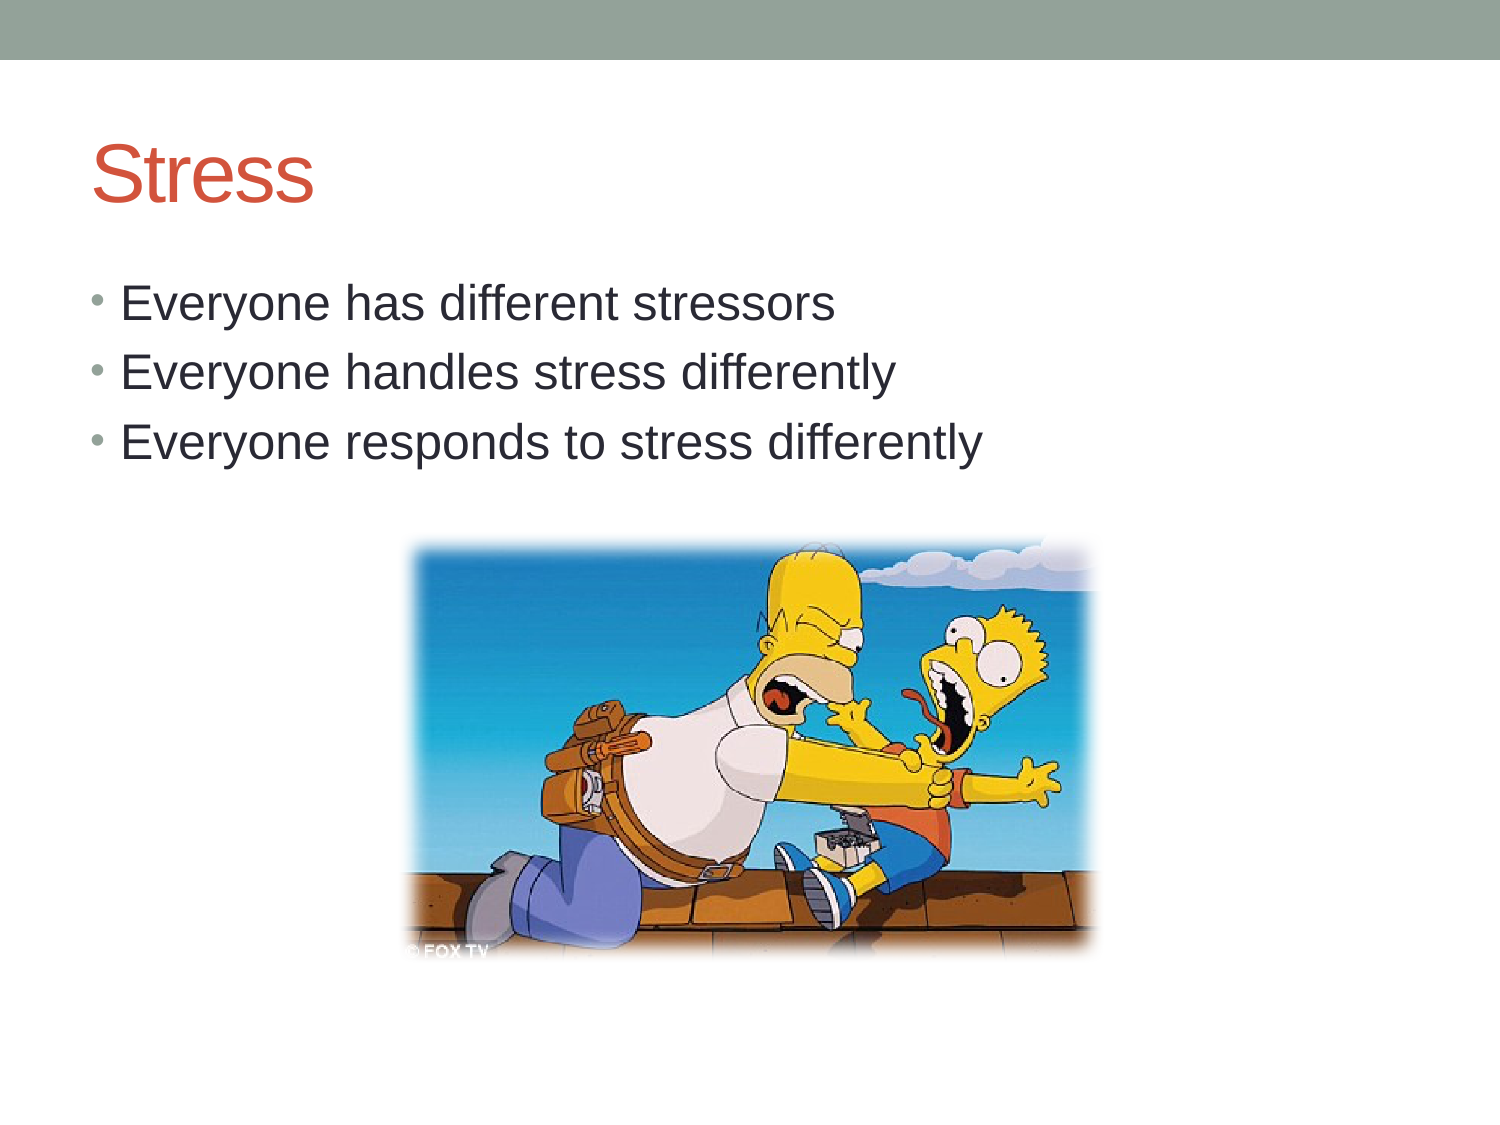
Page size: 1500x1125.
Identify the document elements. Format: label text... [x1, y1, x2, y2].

picture [397, 531, 1105, 964]
title Stress [75, 87, 1425, 250]
list Everyone has different stressors Everyone handles stress differently Everyone responds to stress differently [75, 262, 1425, 1063]
